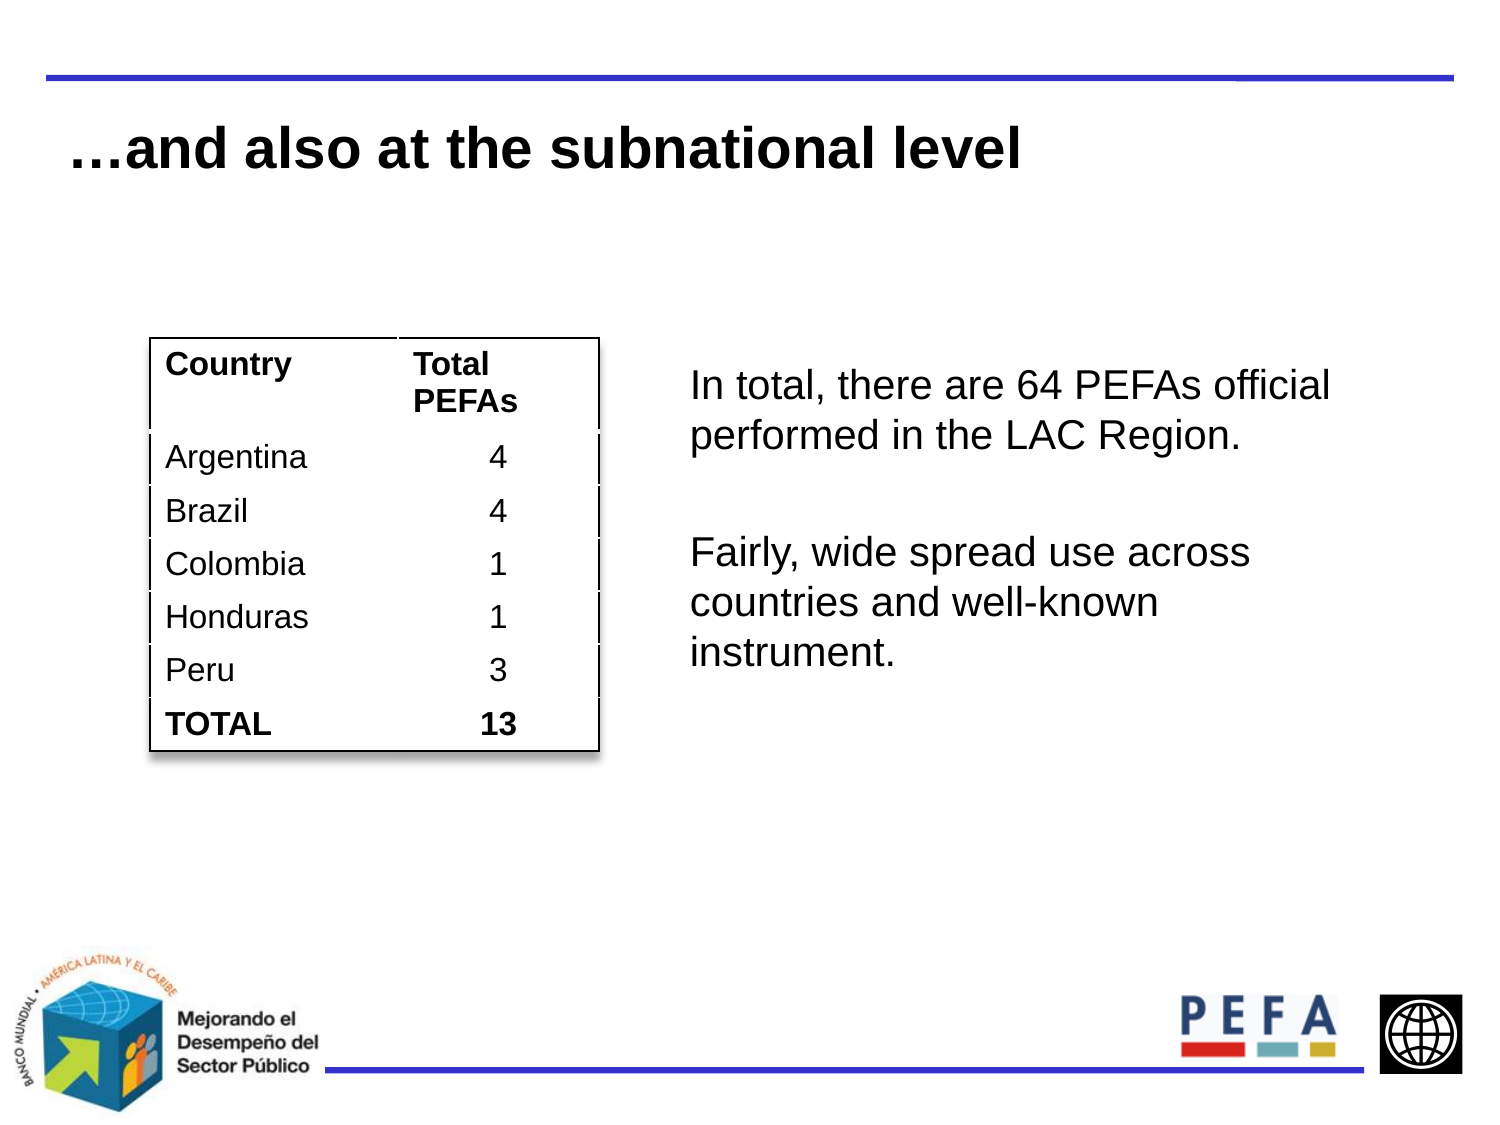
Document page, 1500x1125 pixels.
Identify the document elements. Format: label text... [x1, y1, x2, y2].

picture [1179, 994, 1353, 1059]
table_cell Argentina [151, 434, 397, 484]
table_cell 13 [399, 698, 598, 750]
table_cell 3 [399, 645, 598, 697]
table_cell 1 [399, 592, 598, 643]
table_cell Colombia [151, 539, 397, 590]
table_header Total PEFAs [399, 339, 598, 429]
text_box …and also at the subnational level [52, 57, 1447, 188]
picture [5, 946, 325, 1118]
text_box In total, there are 64 PEFAs official performed in the LAC Region. Fairly, wide spread use across countries and well-known instrument. [675, 350, 1382, 741]
table_cell 4 [399, 434, 598, 484]
table_header Country [151, 339, 397, 429]
table_cell 1 [399, 539, 598, 590]
table_cell 4 [399, 486, 598, 537]
table_cell TOTAL [151, 698, 397, 750]
table_cell Peru [151, 645, 397, 697]
table_cell Honduras [151, 592, 397, 643]
table_cell Brazil [151, 486, 397, 537]
